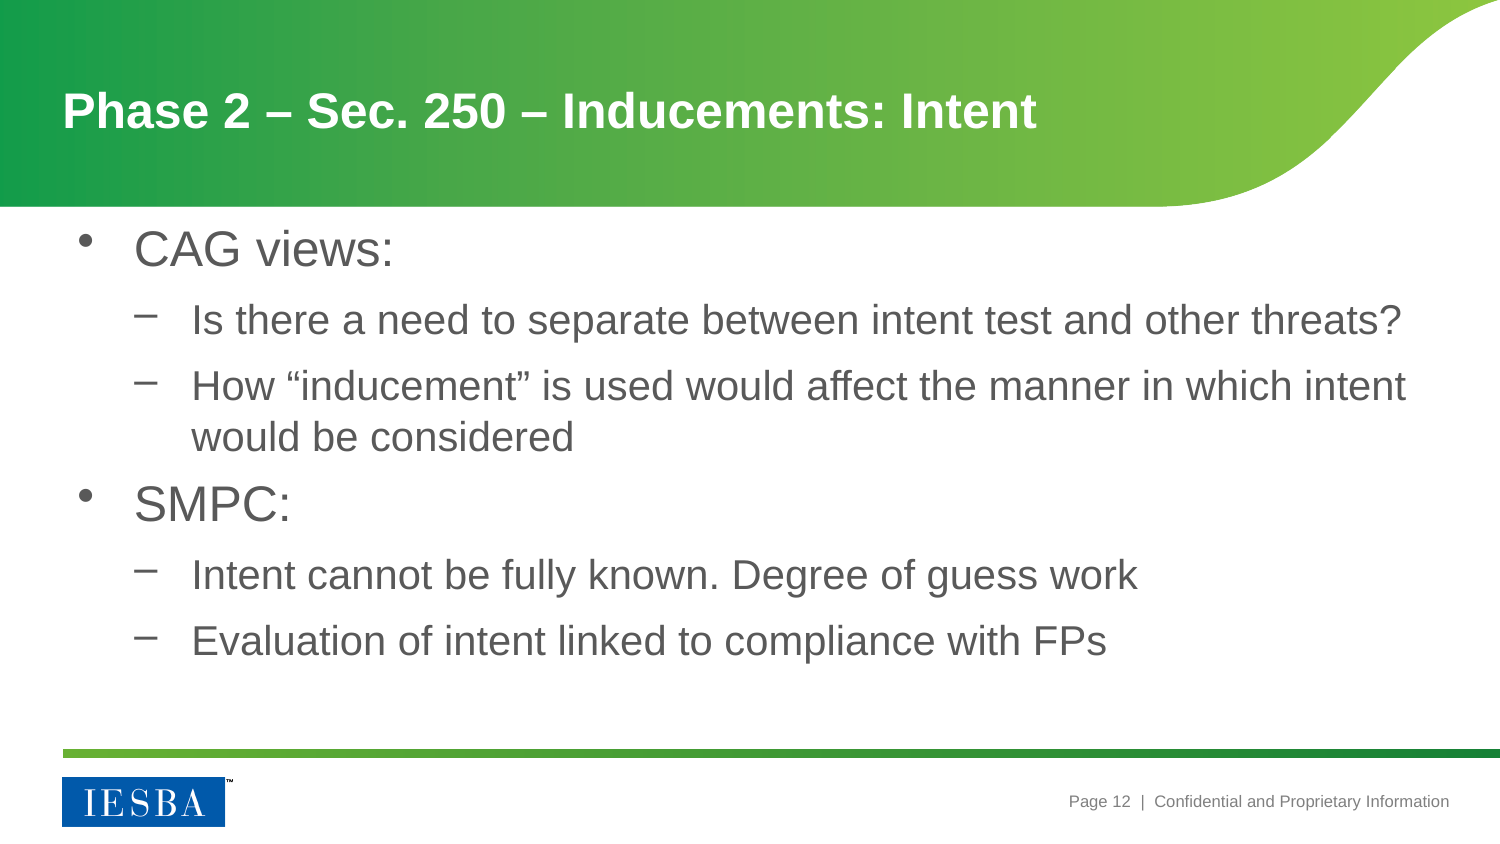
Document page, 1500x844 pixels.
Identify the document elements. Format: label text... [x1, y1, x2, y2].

picture [0, 0, 1500, 207]
picture [62, 777, 233, 827]
list CAG views: Is there a need to separate between intent test and other threats? How “inducement” is used would affect the manner in which intent would be considered SMPC: Intent cannot be fully known. Degree of guess work Evaluation of intent linked to compliance with FPs [62, 209, 1450, 747]
title Phase 2 – Sec. 250 – Inducements: Intent [62, 75, 1300, 142]
